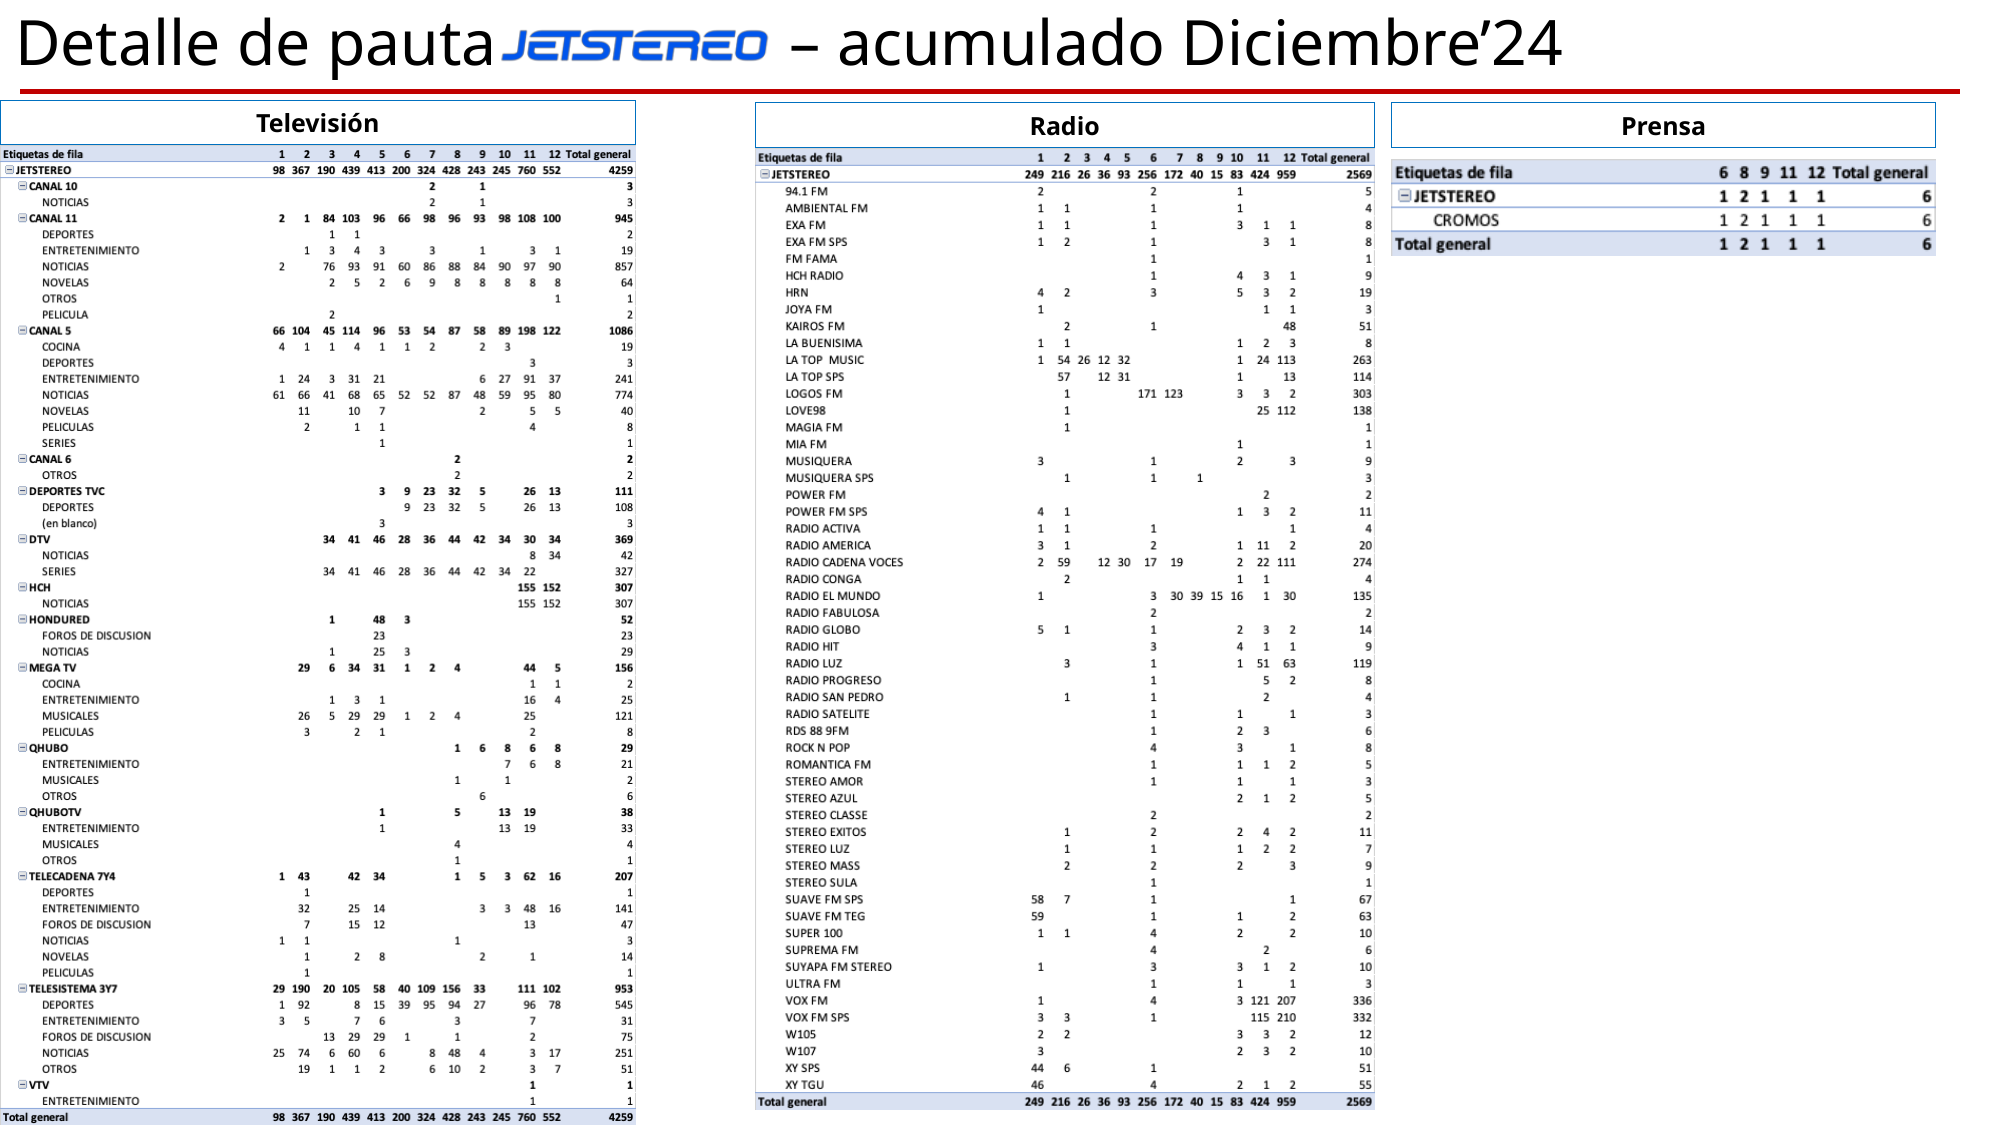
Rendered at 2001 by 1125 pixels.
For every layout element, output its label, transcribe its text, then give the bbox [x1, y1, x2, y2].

picture [755, 148, 1375, 1110]
text_box Prensa [1391, 102, 1936, 148]
text_box Detalle de pauta – acumulado Diciembre’24 [783, 0, 2000, 92]
text_box Radio [755, 102, 1375, 148]
picture [487, 0, 783, 107]
text_box Televisión [0, 100, 636, 145]
picture [0, 145, 636, 1125]
text_box Detalle de pauta – acumulado Diciembre’24 [0, 0, 487, 92]
picture [1391, 159, 1936, 256]
